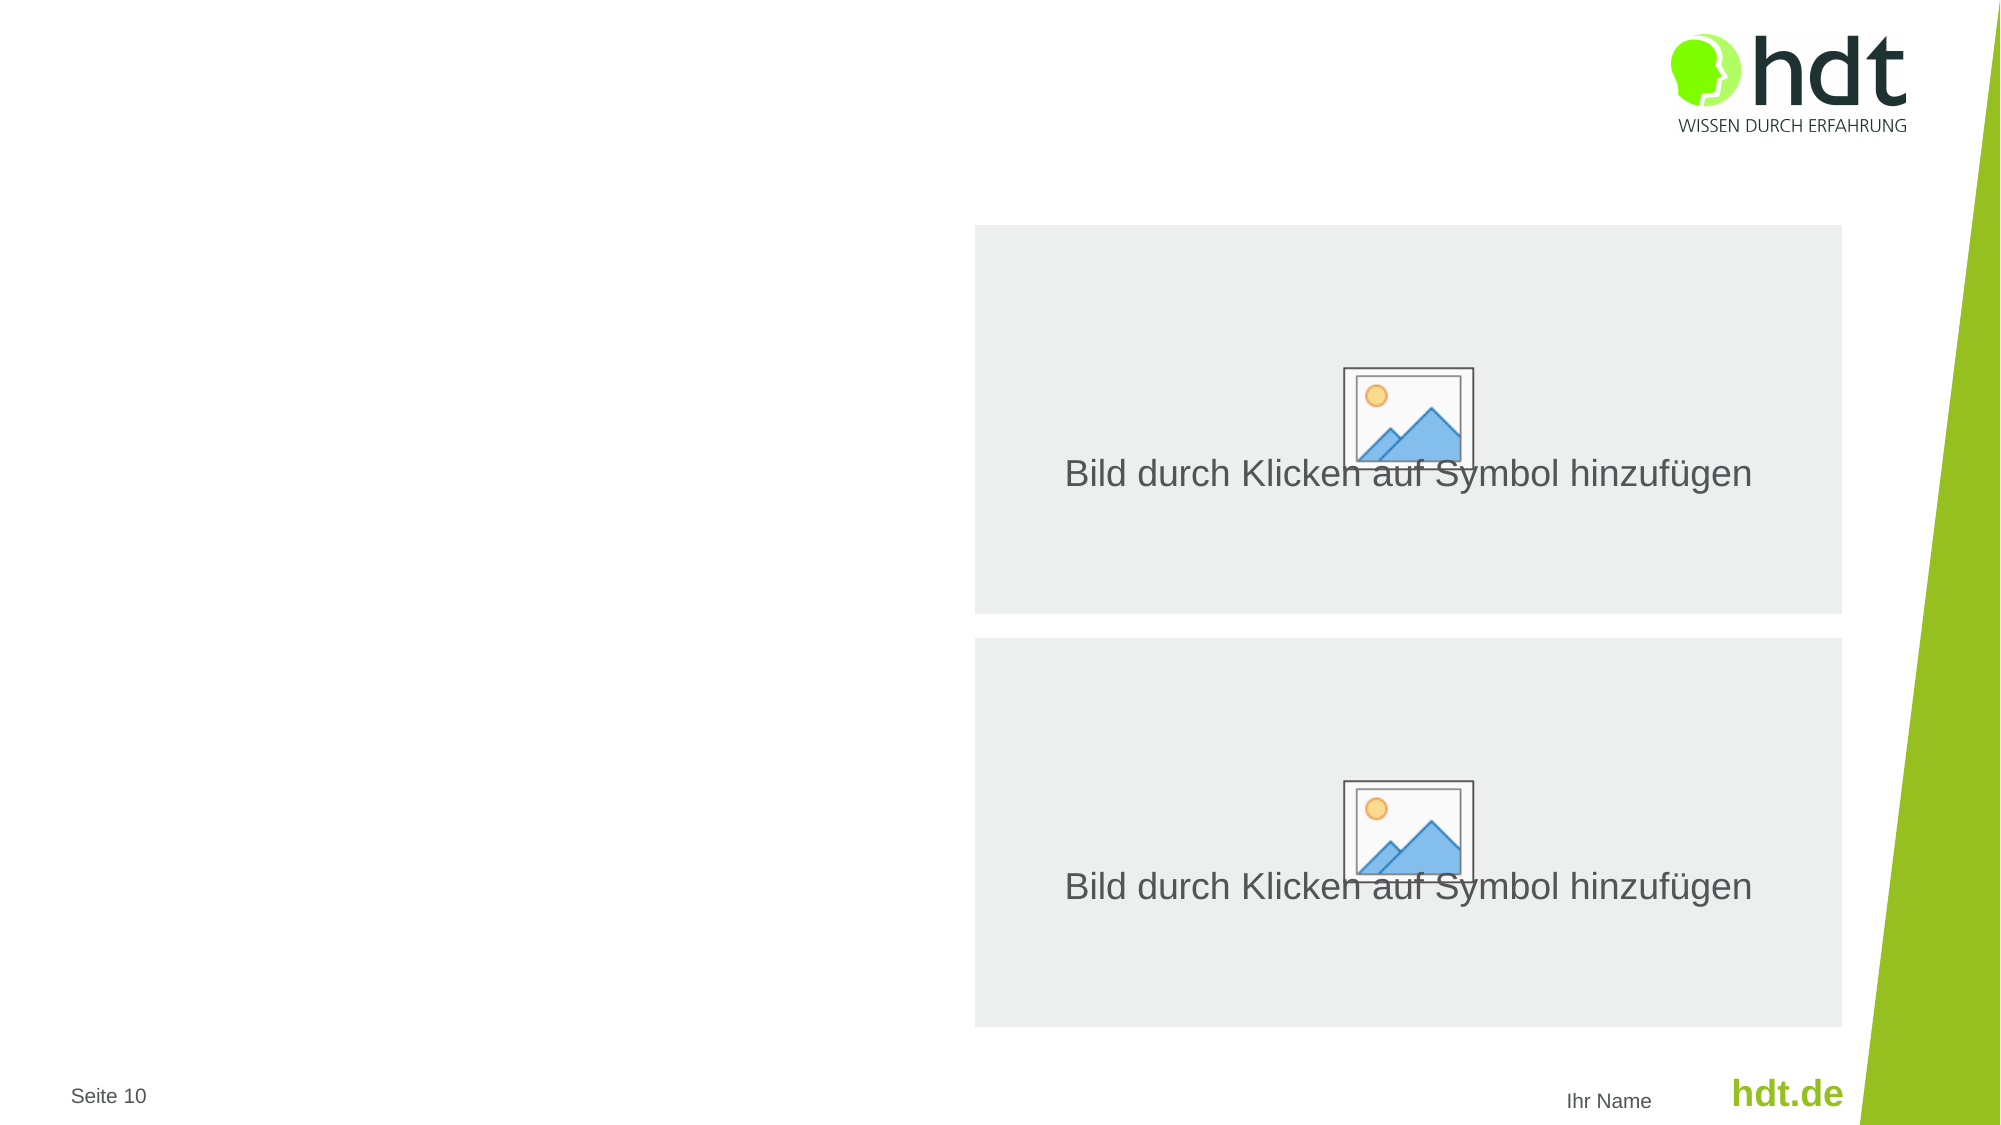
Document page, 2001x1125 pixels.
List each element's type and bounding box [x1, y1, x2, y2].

picture [974, 224, 1843, 614]
picture [1671, 34, 1906, 132]
picture [974, 637, 1843, 1028]
